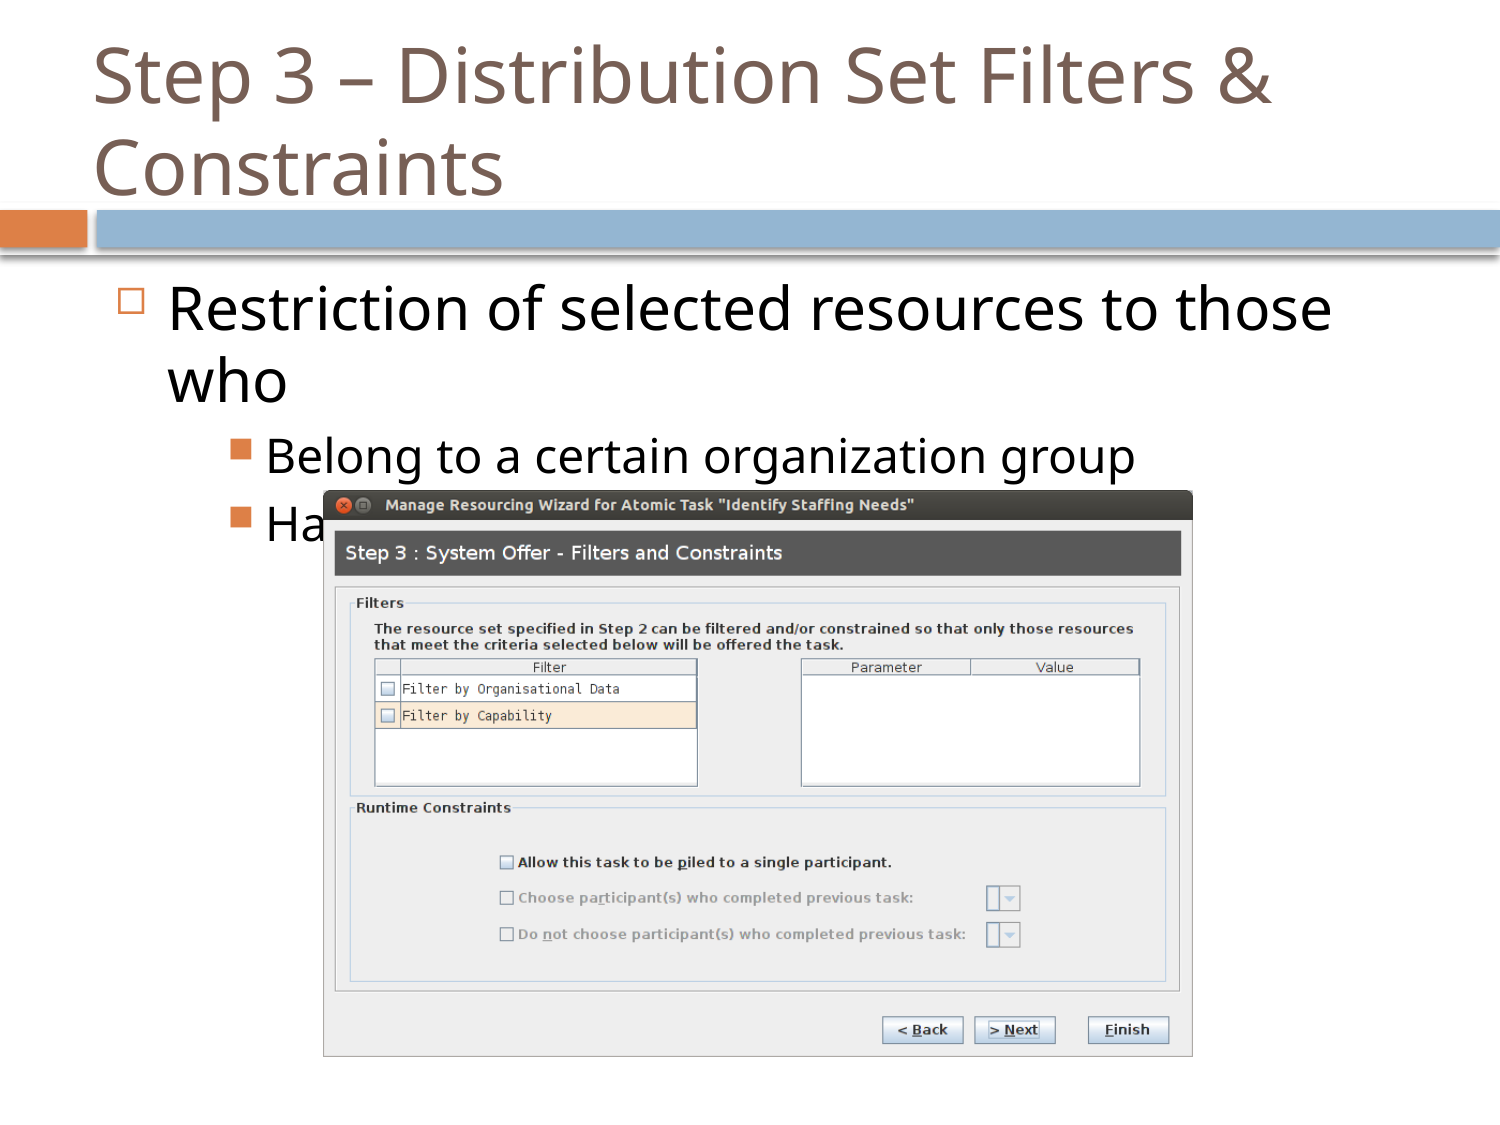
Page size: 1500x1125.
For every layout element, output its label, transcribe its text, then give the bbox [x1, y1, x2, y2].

title Step 3 – Distribution Set Filters & Constraints [78, 37, 1500, 200]
picture [323, 490, 1193, 1057]
list Restriction of selected resources to those who Belong to a certain organization group Have appropriate capabilities [100, 262, 1438, 1000]
